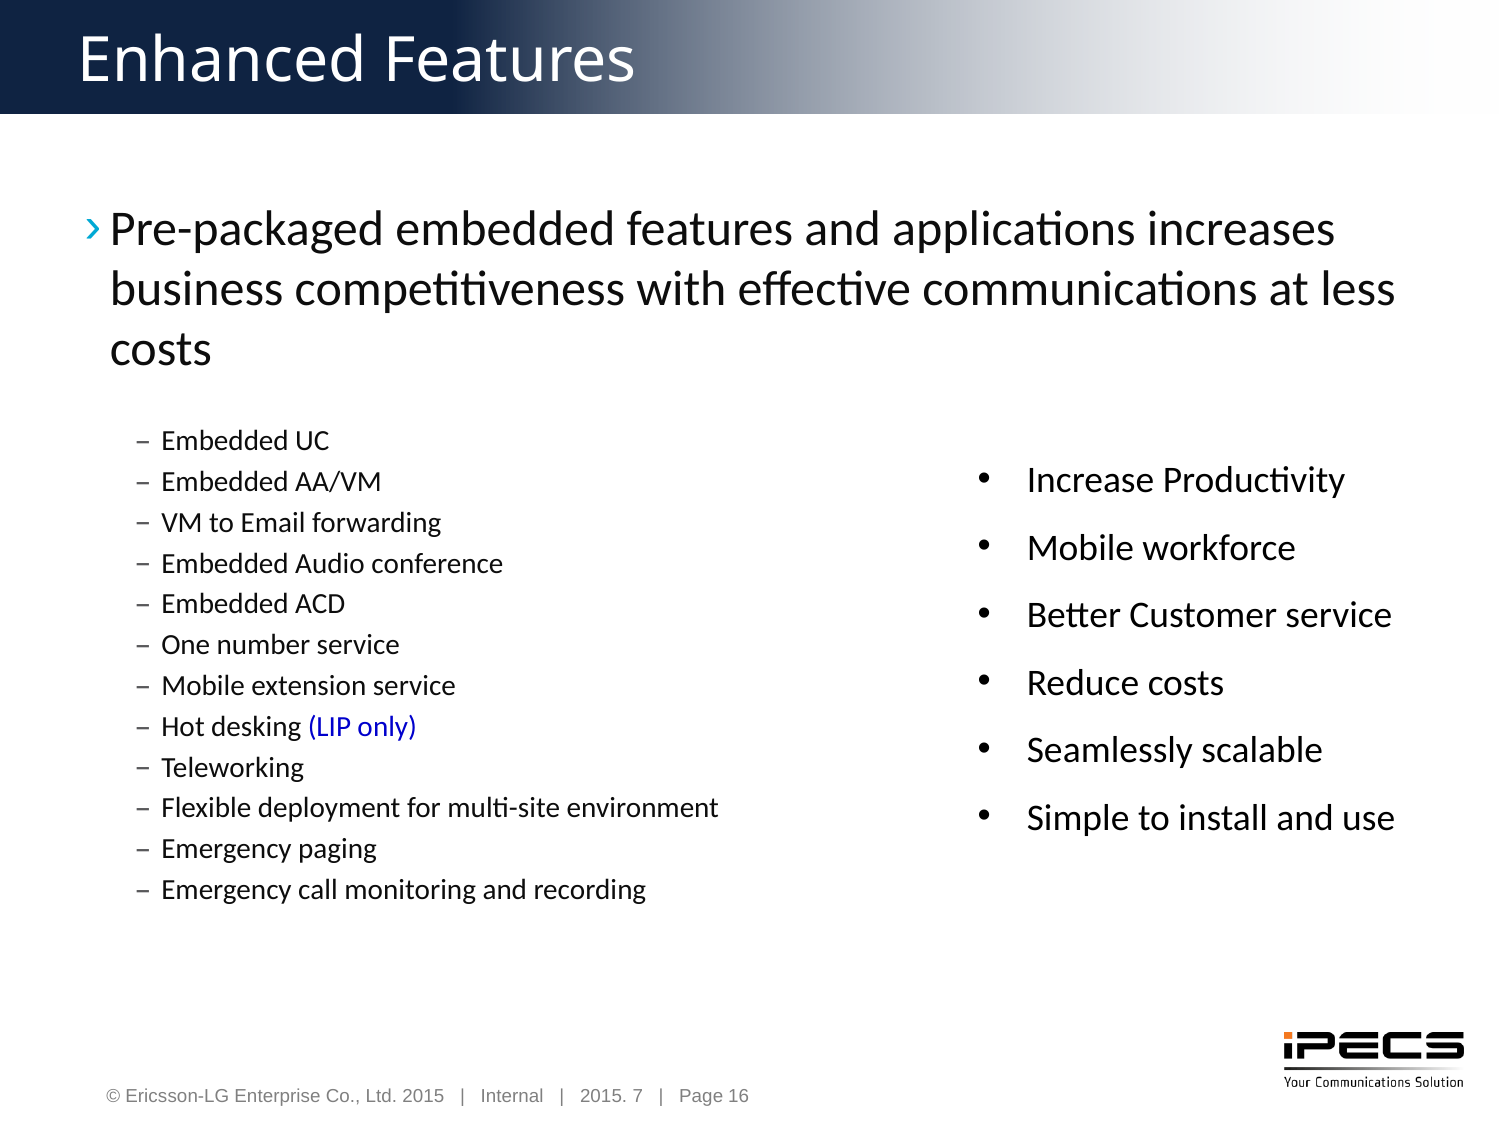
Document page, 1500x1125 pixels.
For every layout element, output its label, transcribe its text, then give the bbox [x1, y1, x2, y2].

picture [1284, 1032, 1464, 1087]
list Enhanced Features [0, 0, 1500, 114]
text_box Increase Productivity Mobile workforce Better Customer service Reduce costs Seamlessly scalable Simple to install and use [964, 425, 1410, 844]
text_box Pre-packaged embedded features and applications increases business competitiveness with effective communications at less costs Embedded UC Embedded AA/VM VM to Email forwarding Embedded Audio conference Embedded ACD One number service Mobile extension service Hot desking (LIP only) Teleworking Flexible deployment for multi-site environment Emergency paging Emergency call monitoring and recording [74, 194, 1448, 841]
